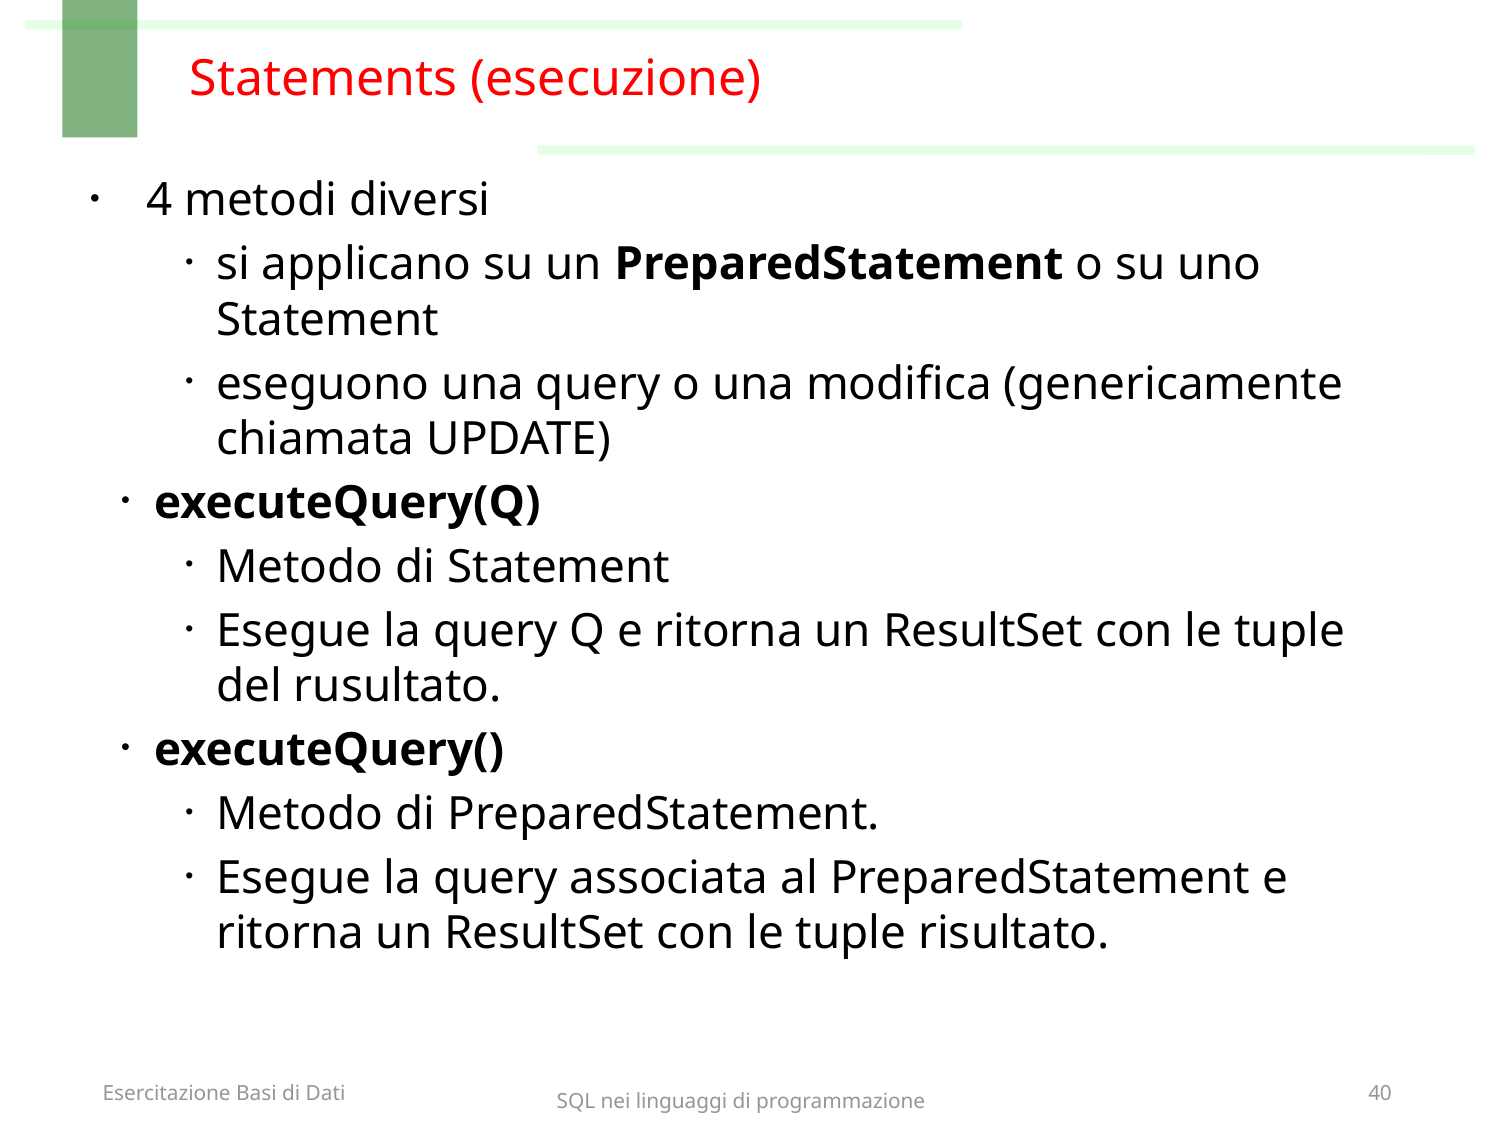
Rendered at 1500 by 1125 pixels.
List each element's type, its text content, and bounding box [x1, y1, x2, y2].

title Statements (esecuzione) [174, 24, 1425, 125]
footer SQL nei linguaggi di programmazione [425, 1082, 1057, 1120]
list 4 metodi diversi si applicano su un PreparedStatement o su uno Statement eseguono una query o una modifica (genericamente chiamata UPDATE) executeQuery(Q) Metodo di Statement Esegue la query Q e ritorna un ResultSet con le tuple del rusultato. executeQuery() Metodo di PreparedStatement. Esegue la query associata al PreparedStatement e ritorna un ResultSet con le tuple risultato. [75, 162, 1425, 1063]
